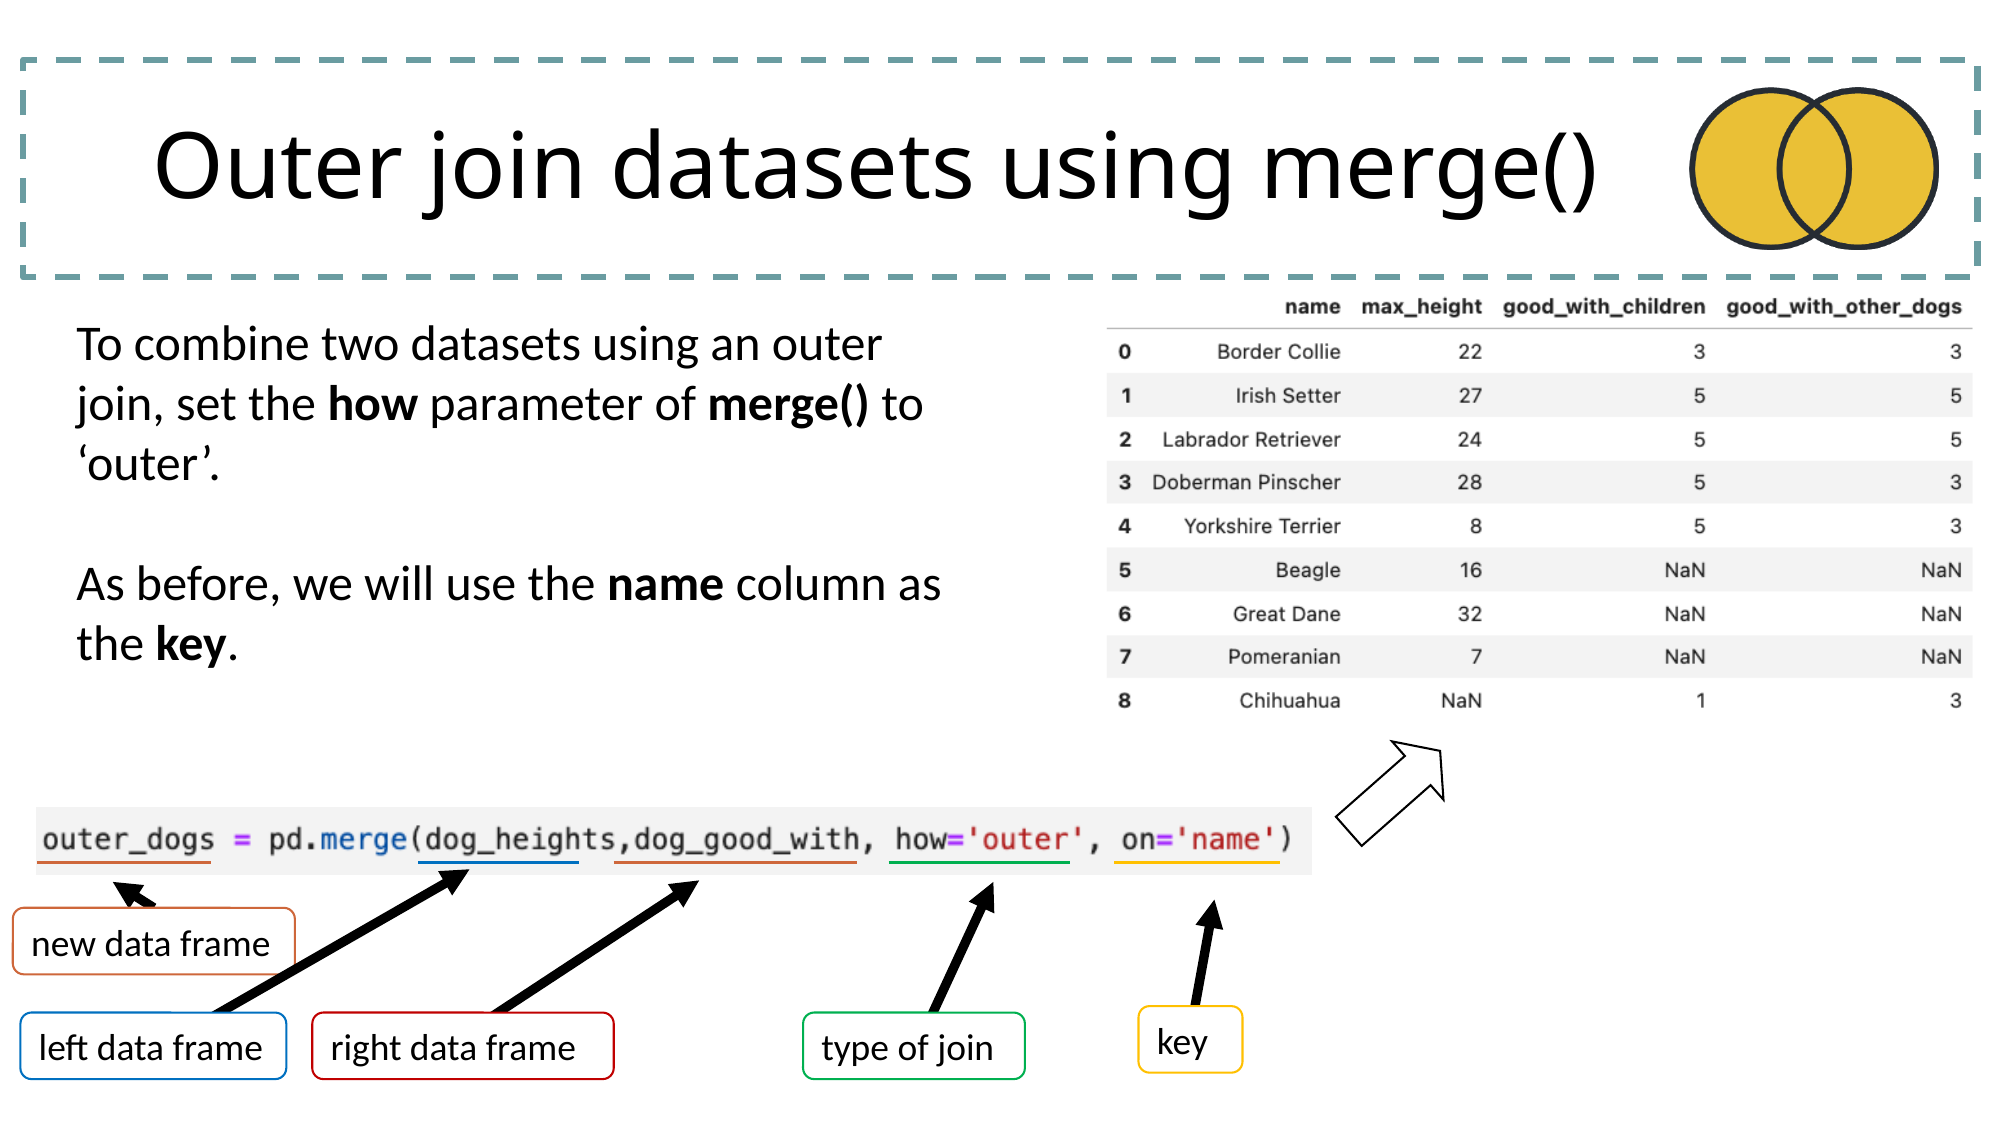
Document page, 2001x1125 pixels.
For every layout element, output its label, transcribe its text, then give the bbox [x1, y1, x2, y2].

text_box [1334, 739, 1445, 848]
text_box new data frame [11, 906, 161, 976]
title Outer join datasets using merge() [137, 59, 1863, 278]
picture [36, 807, 1312, 875]
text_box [916, 881, 994, 1048]
text_box To combine two datasets using an outer join, set the how parameter of merge() to ‘outer’. As before, we will use the name column as the key. [61, 303, 962, 798]
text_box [112, 881, 154, 908]
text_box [1188, 899, 1215, 1040]
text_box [161, 869, 470, 1047]
picture [1689, 87, 1939, 250]
picture [1098, 284, 1983, 722]
text_box type of join [801, 1011, 1026, 1081]
text_box right data frame [311, 1047, 615, 1081]
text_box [418, 880, 700, 1066]
text_box key [1137, 1005, 1244, 1074]
text_box left data frame [19, 1011, 288, 1081]
